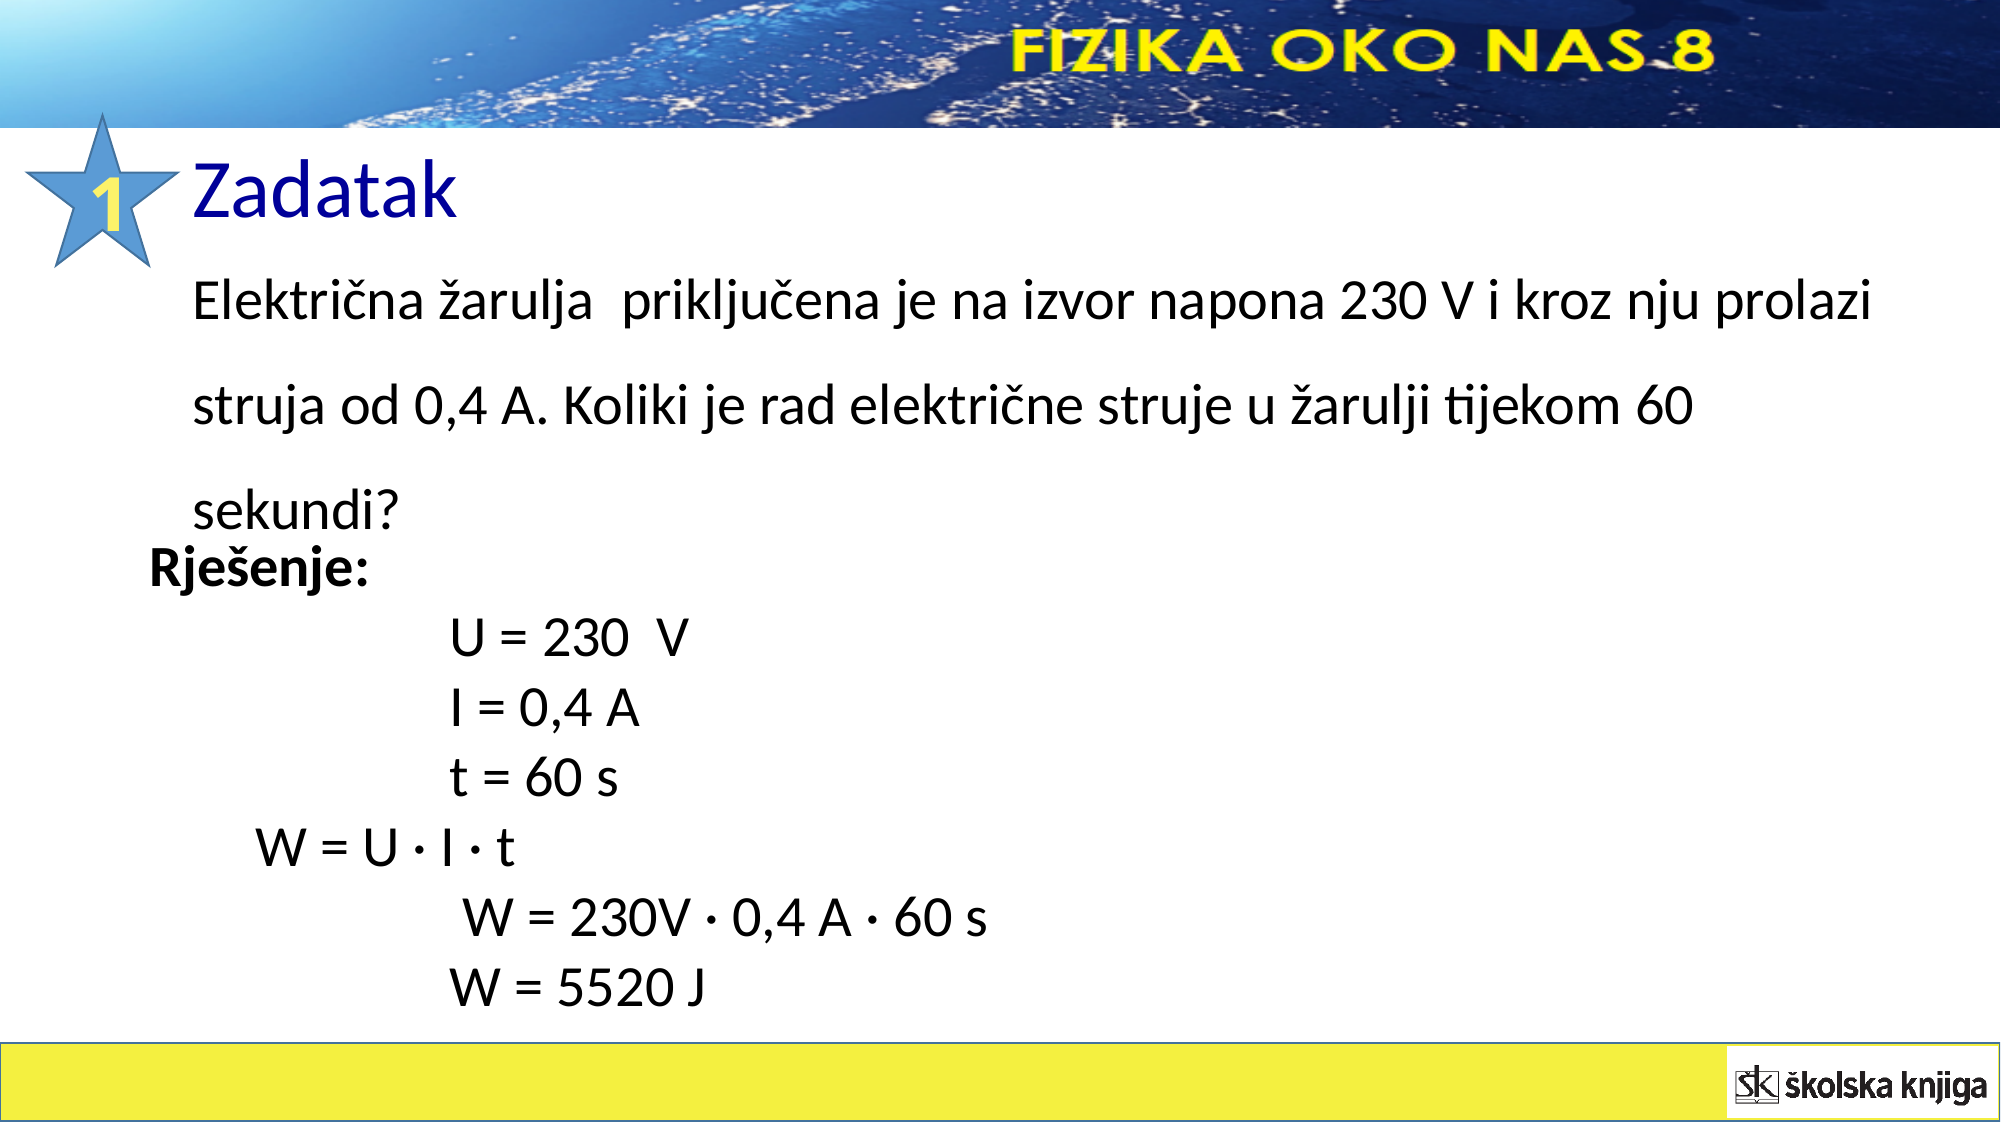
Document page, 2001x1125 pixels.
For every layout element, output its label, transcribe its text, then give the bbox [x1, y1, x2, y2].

title Zadatak [177, 81, 1850, 218]
list Električna žarulja priključena je na izvor napona 230 V i kroz nju prolazi struja od 0,4 A. Koliki je rad električne struje u žarulji tijekom 60 sekundi? [177, 218, 1903, 431]
picture [0, 0, 2000, 128]
picture [1727, 1046, 1998, 1118]
text_box 1 [24, 111, 181, 269]
text_box Rješenje: U = 230 V I = 0,4 A t = 60 s W = U · I · t W = 230V · 0,4 A · 60 s W = 5520 J [134, 521, 1212, 1026]
